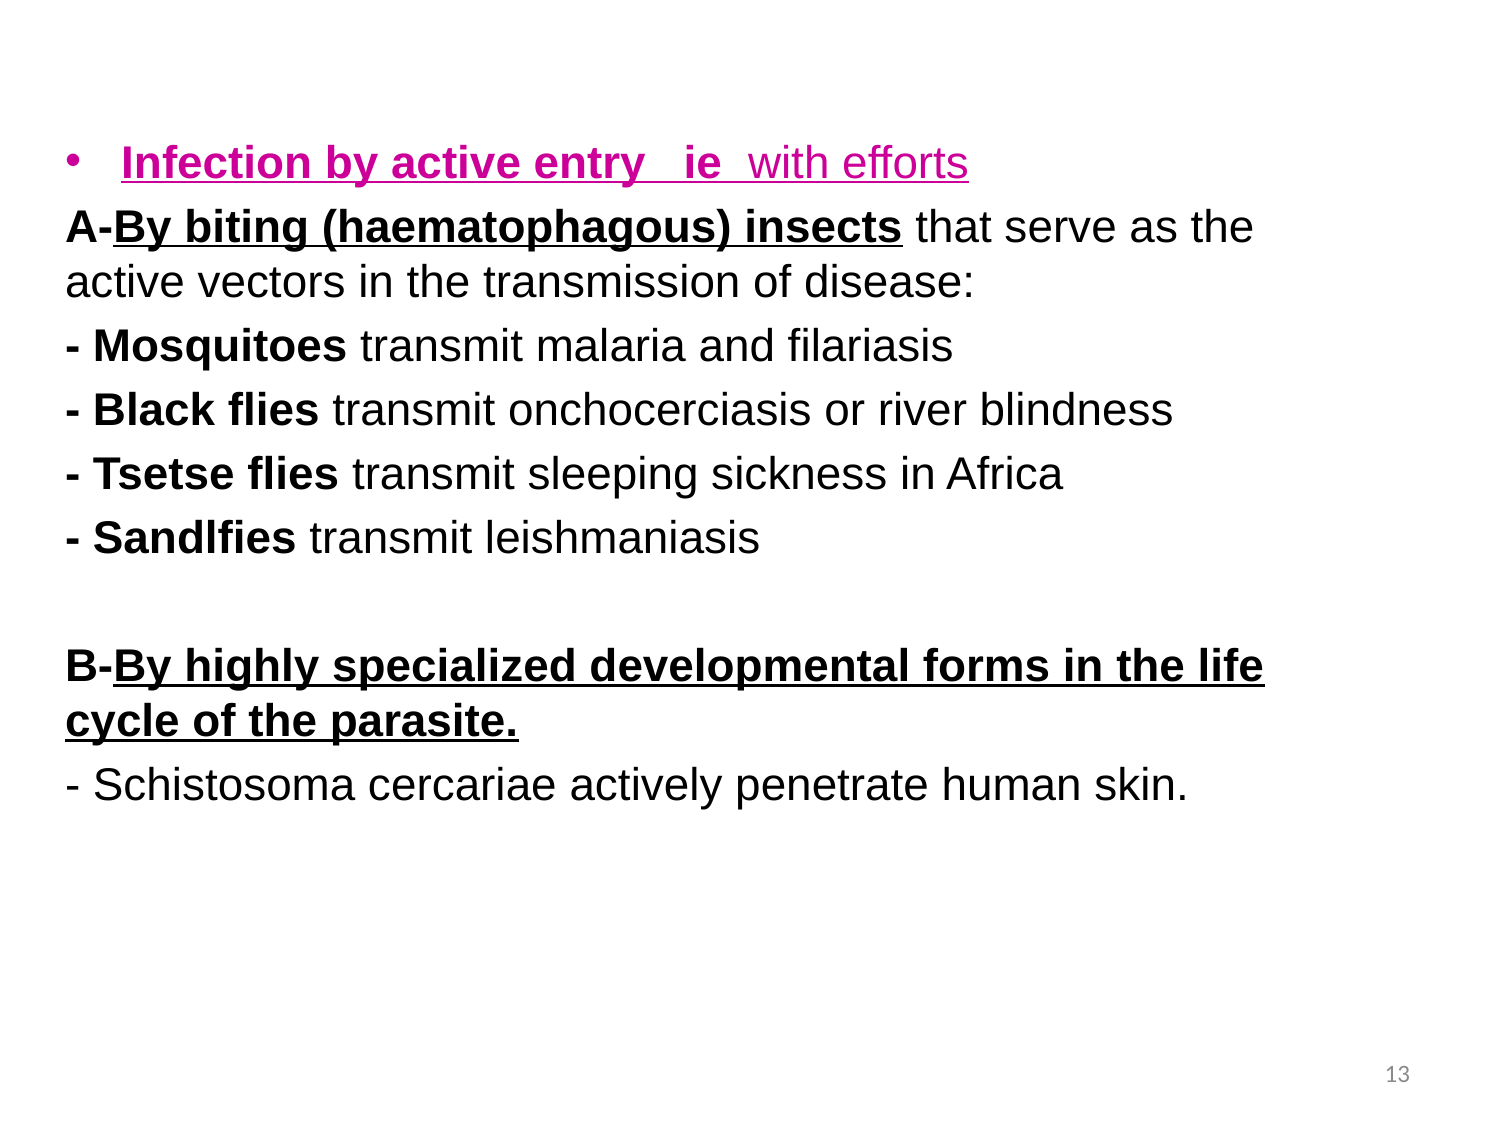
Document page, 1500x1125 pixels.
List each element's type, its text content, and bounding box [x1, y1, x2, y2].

slide_number 13 [1074, 1042, 1425, 1103]
list Infection by active entry ie with efforts A-By biting (haematophagous) insects that serve as the active vectors in the transmission of disease: - Mosquitoes transmit malaria and filariasis - Black flies transmit onchocerciasis or river blindness - Tsetse flies transmit sleeping sickness in Africa - Sandlfies transmit leishmaniasis B-By highly specialized developmental forms in the life cycle of the parasite. - Schistosoma cercariae actively penetrate human skin. [50, 125, 1400, 868]
